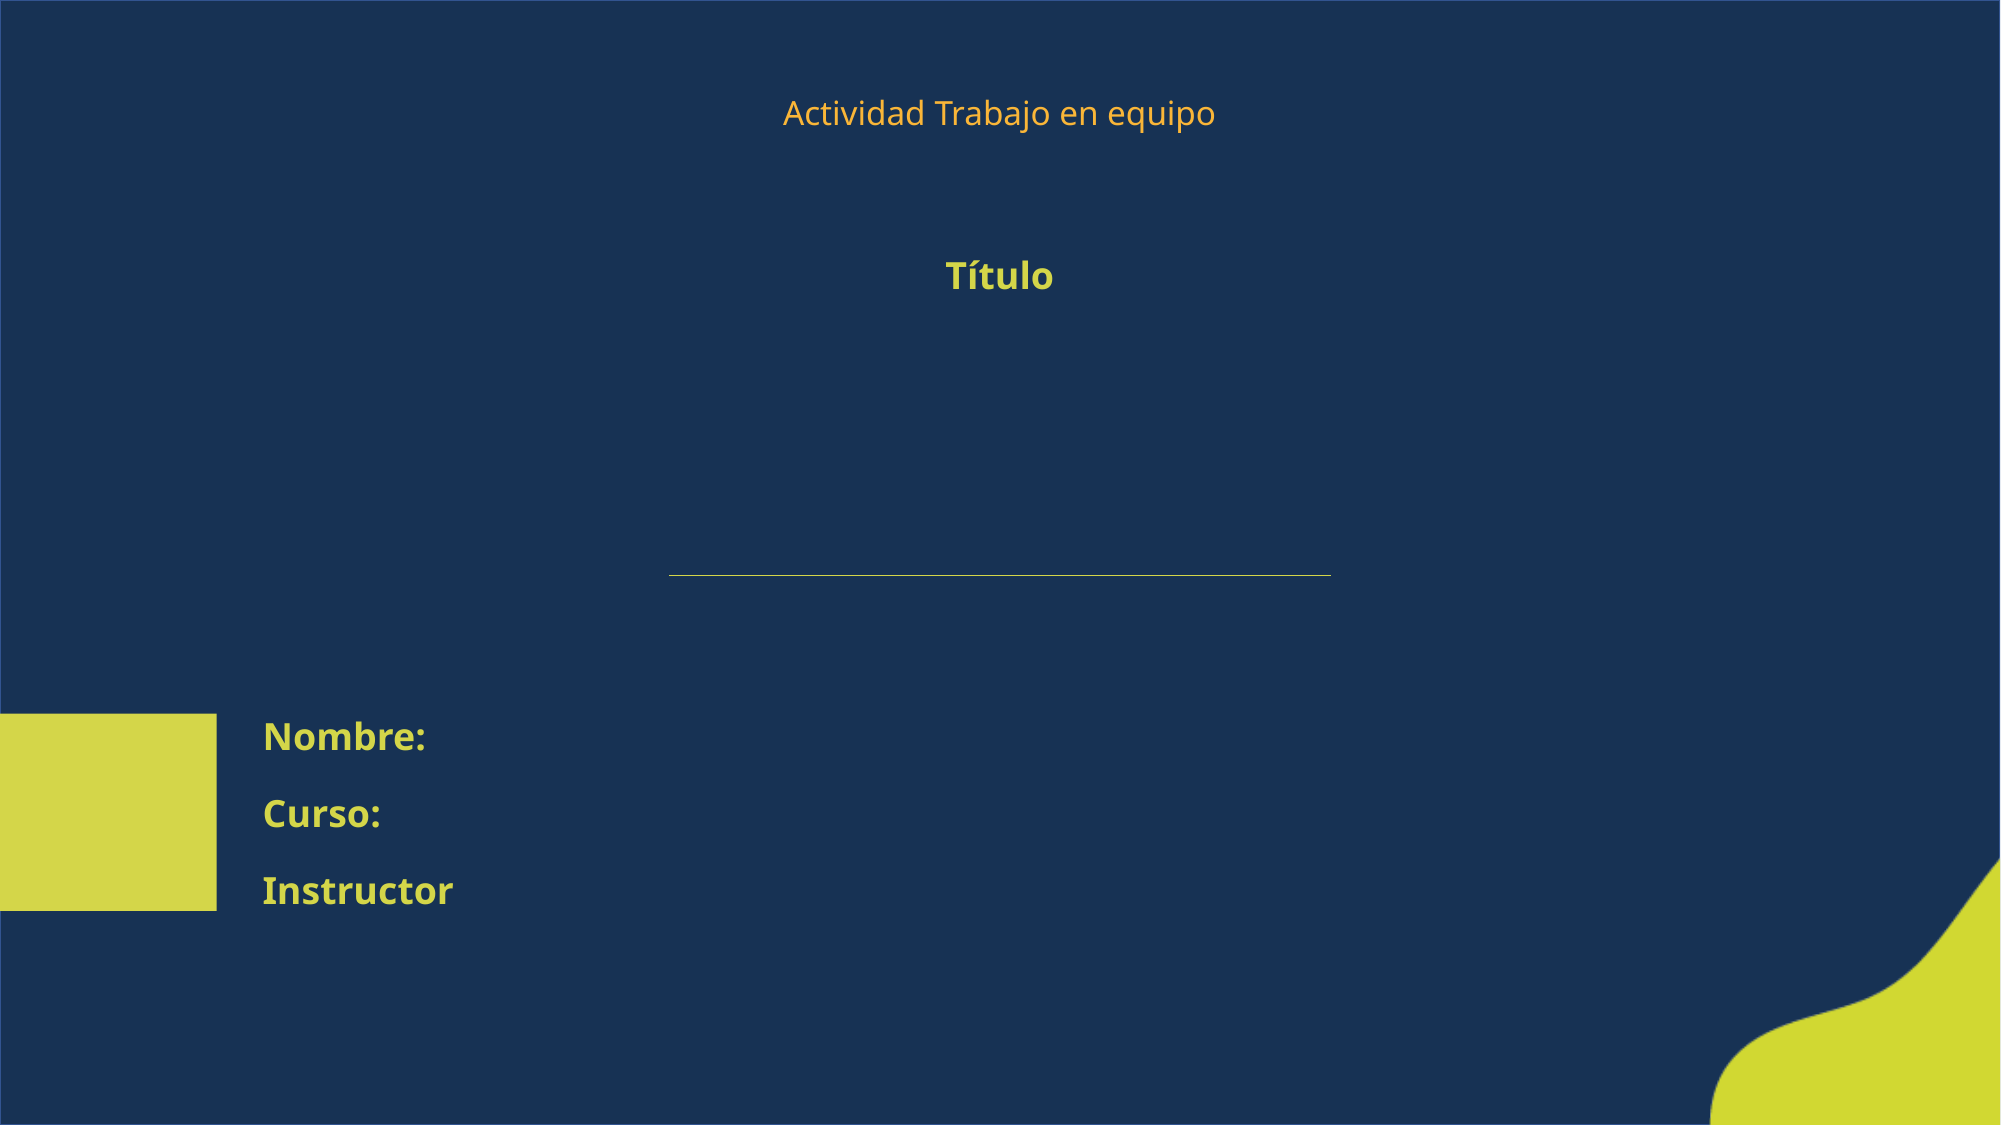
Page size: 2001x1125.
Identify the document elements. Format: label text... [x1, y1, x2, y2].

text_box Actividad Trabajo en equipo [417, 84, 1583, 140]
picture [1709, 845, 2001, 1125]
